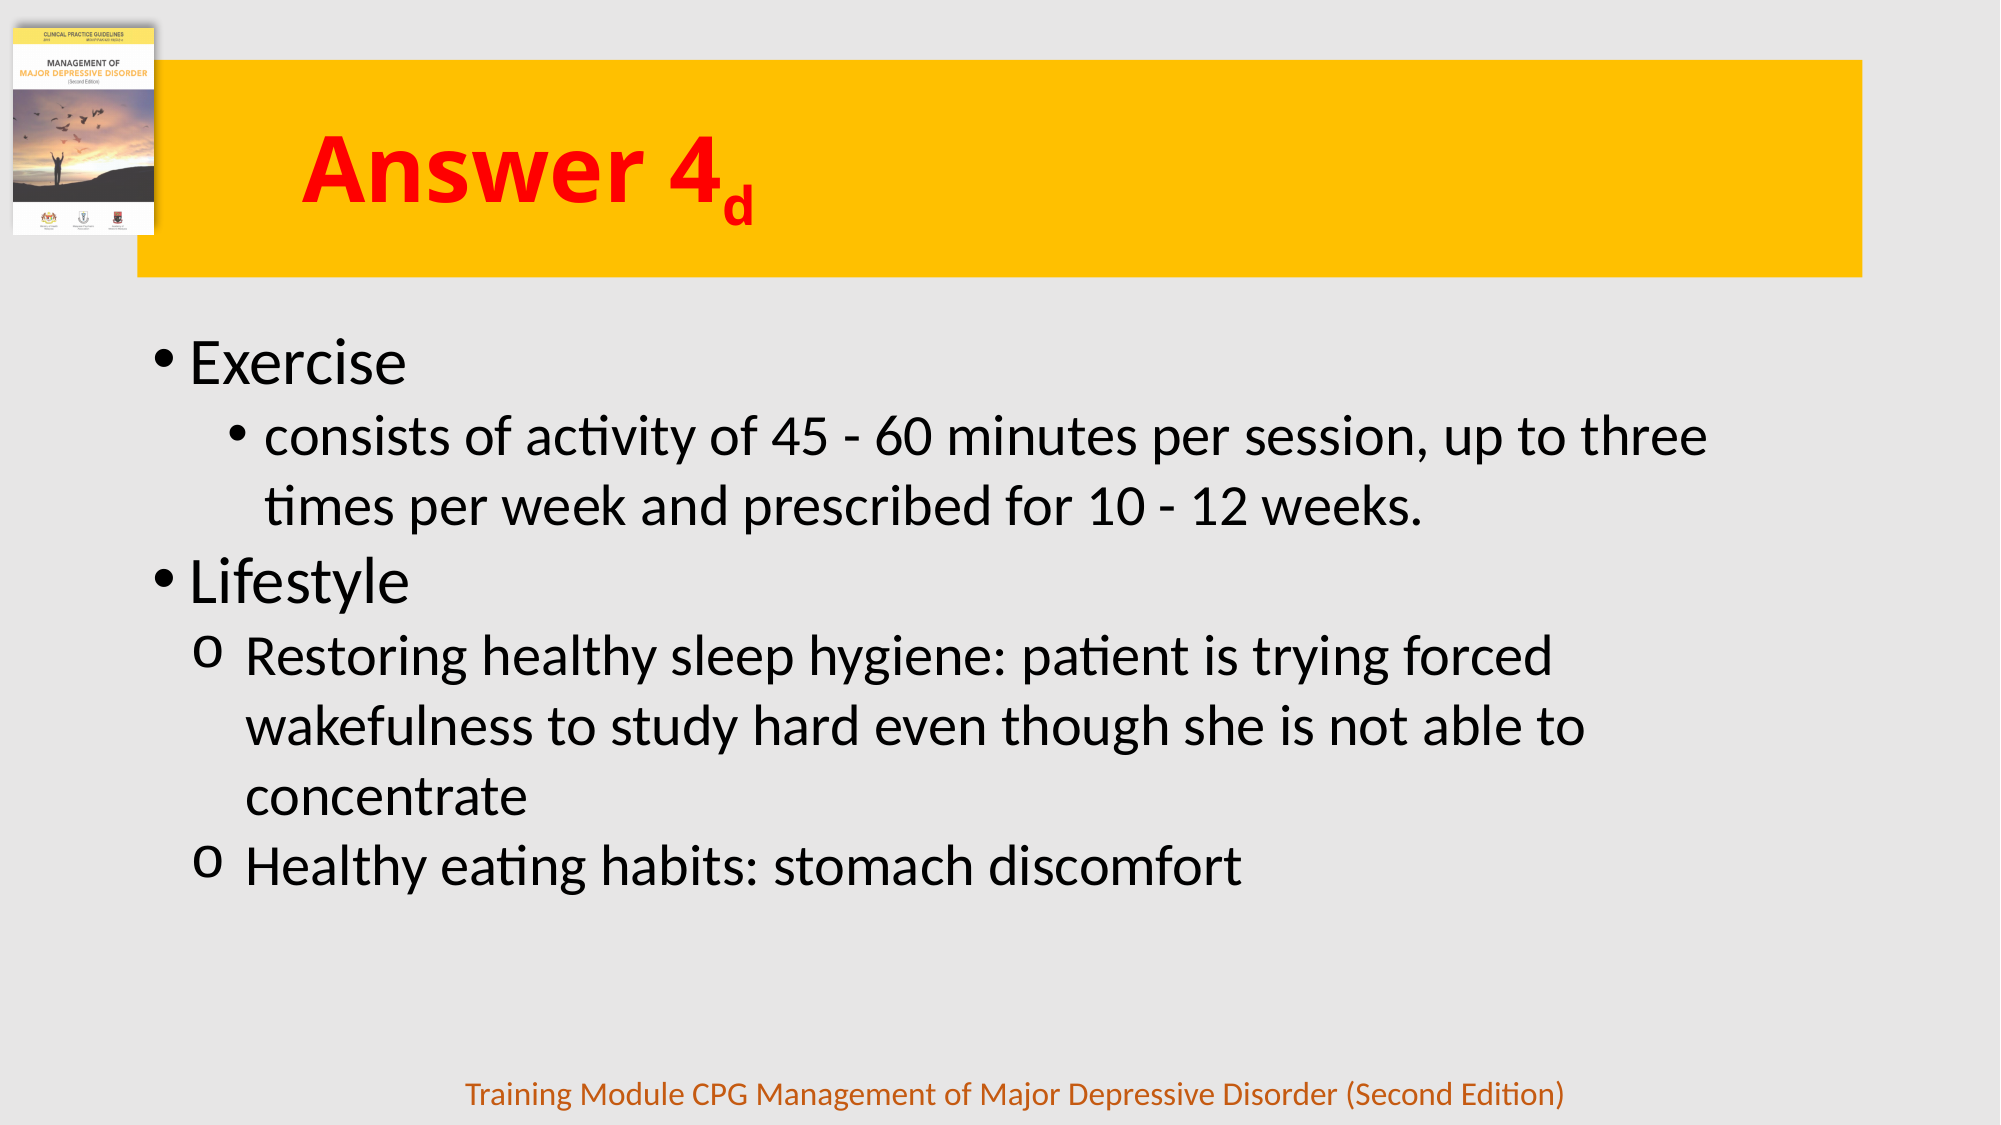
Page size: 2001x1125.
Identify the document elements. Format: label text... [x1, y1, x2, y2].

list Exercise consists of activity of 45 - 60 minutes per session, up to three times per week and prescribed for 10 - 12 weeks. Lifestyle Restoring healthy sleep hygiene: patient is trying forced wakefulness to study hard even though she is not able to concentrate Healthy eating habits: stomach discomfort [137, 309, 1863, 1024]
text_box Training Module CPG Management of Major Depressive Disorder (Second Edition) [450, 1065, 1832, 1120]
picture [13, 28, 154, 235]
title Answer 4d [137, 59, 1863, 278]
